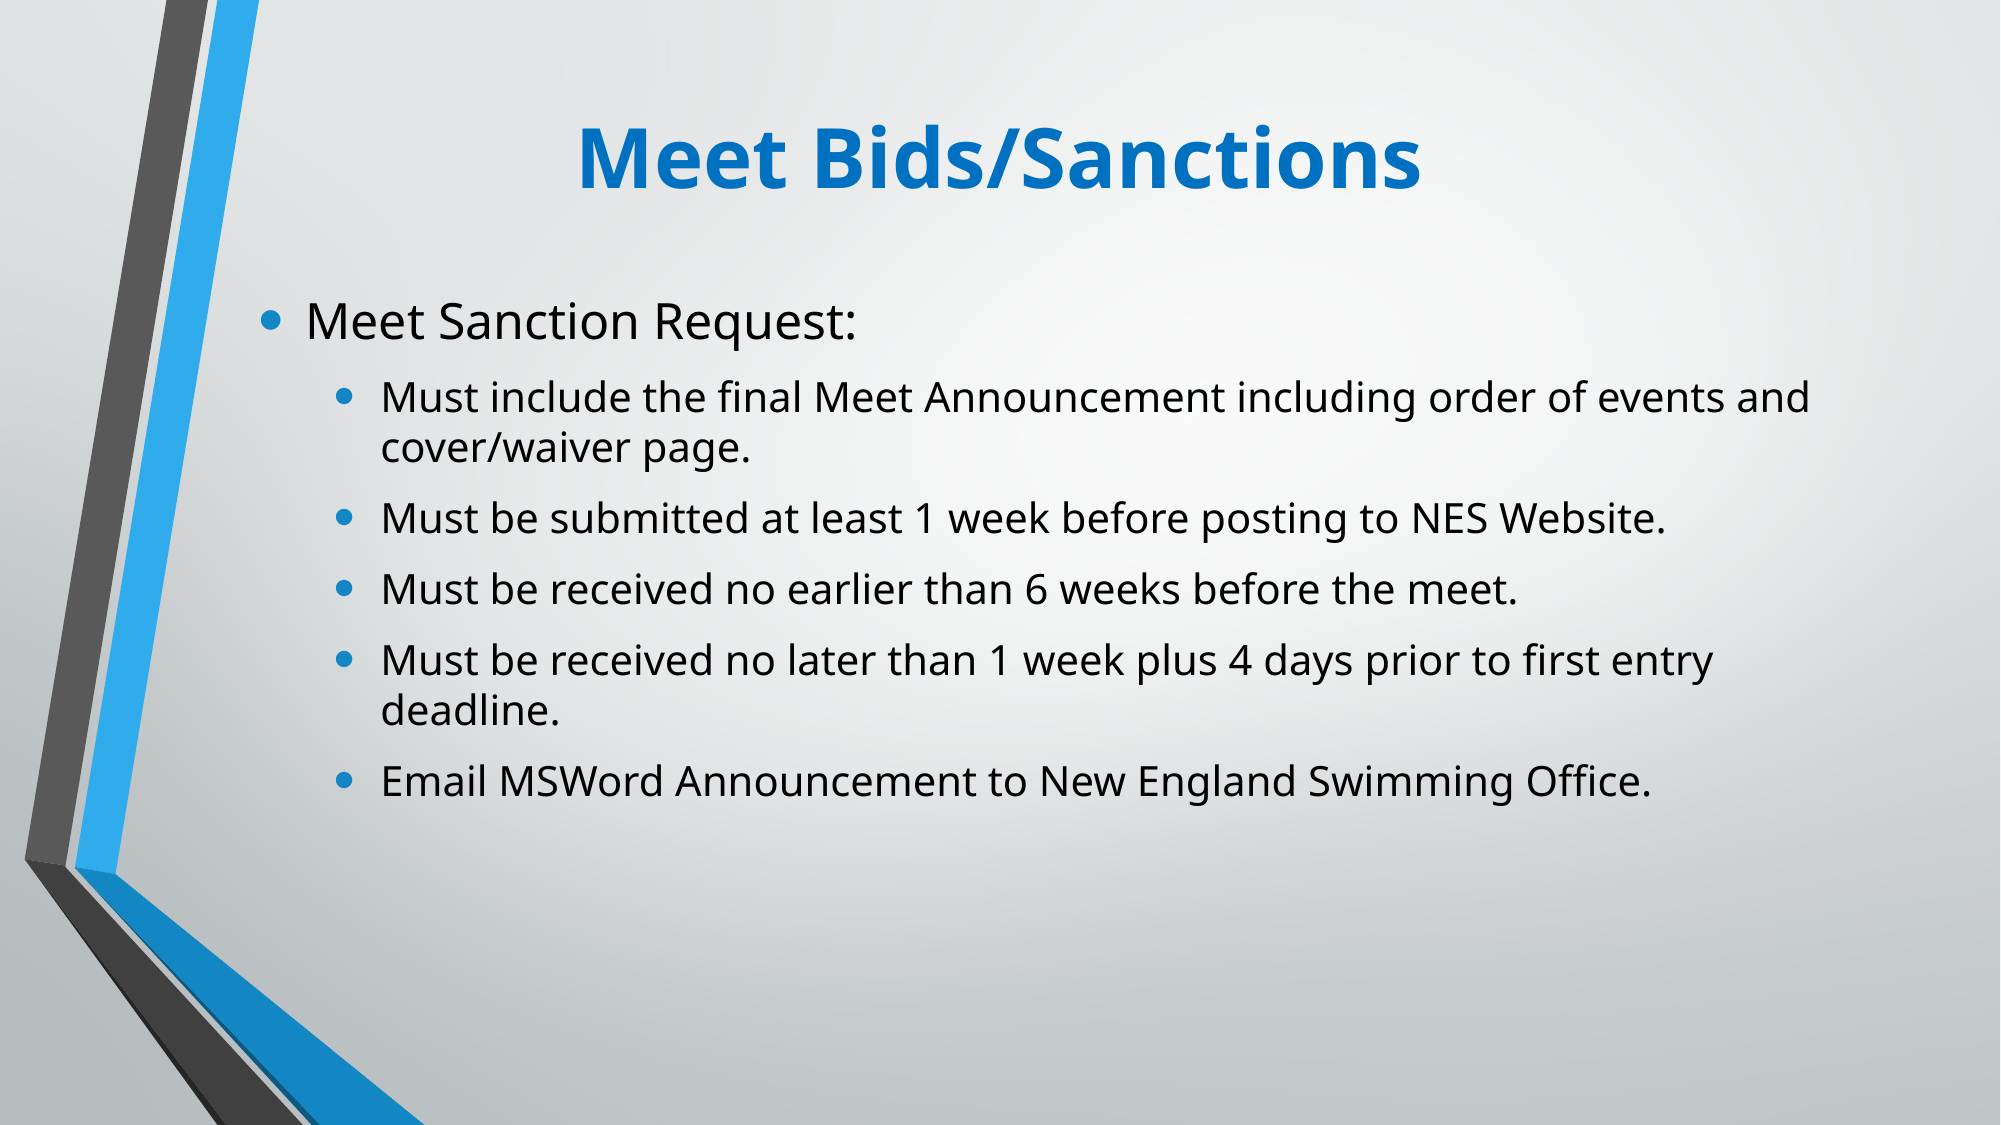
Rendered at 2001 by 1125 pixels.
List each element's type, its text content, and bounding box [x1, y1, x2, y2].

list Meet Sanction Request: Must include the final Meet Announcement including order of events and cover/waiver page. Must be submitted at least 1 week before posting to NES Website. Must be received no earlier than 6 weeks before the meet. Must be received no later than 1 week plus 4 days prior to first entry deadline. Email MSWord Announcement to New England Swimming Office. [243, 226, 1887, 950]
title Meet Bids/Sanctions [137, 46, 1863, 264]
